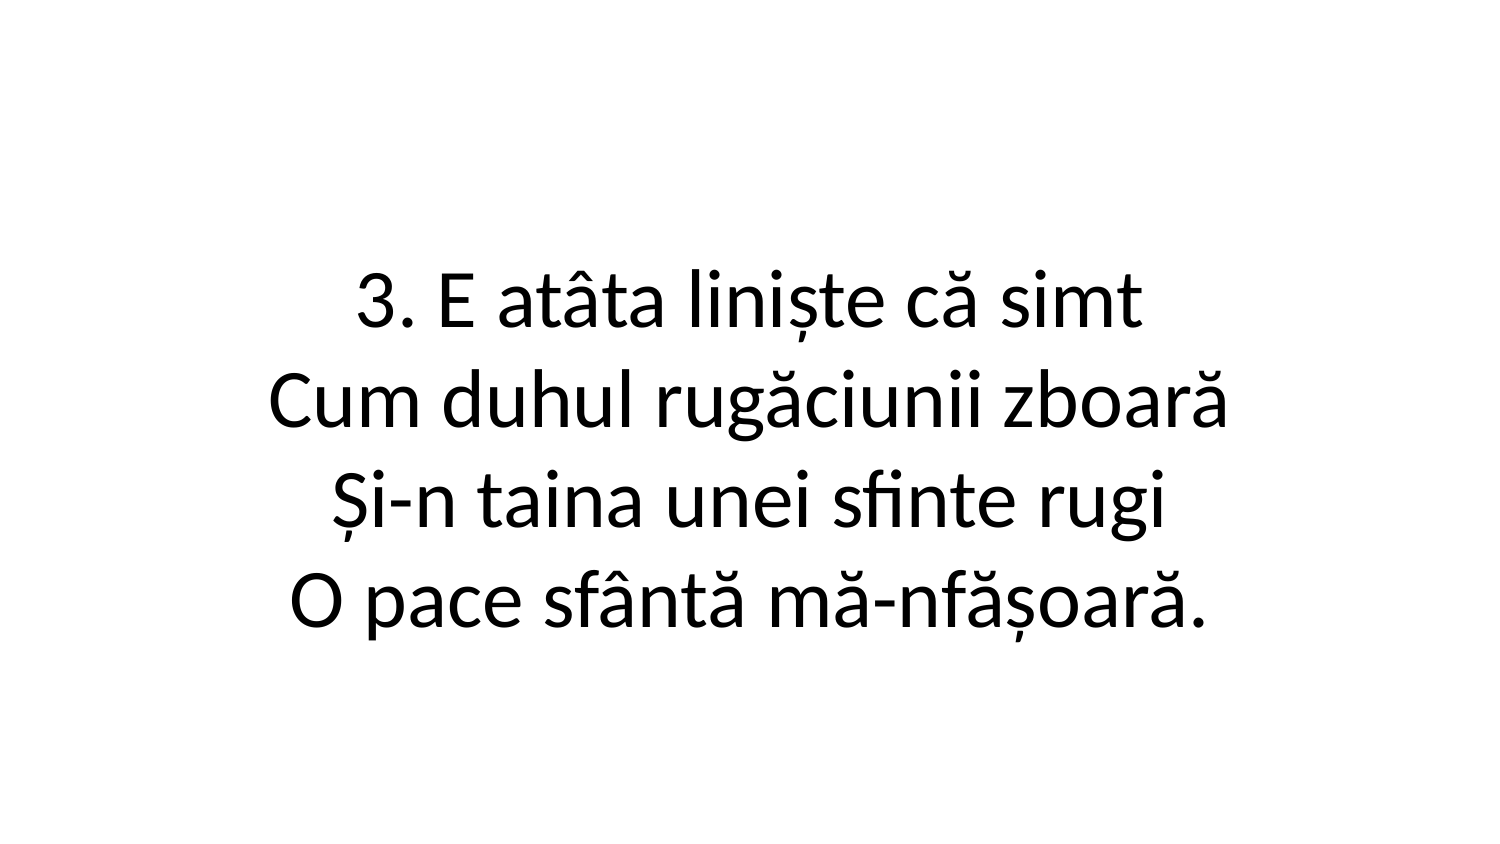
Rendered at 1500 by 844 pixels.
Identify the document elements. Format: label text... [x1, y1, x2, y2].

text_box 3. E atâta liniște că simt Cum duhul rugăciunii zboară Și-n taina unei sfinte rugi O pace sfântă mă-nfășoară. [253, 192, 1247, 652]
